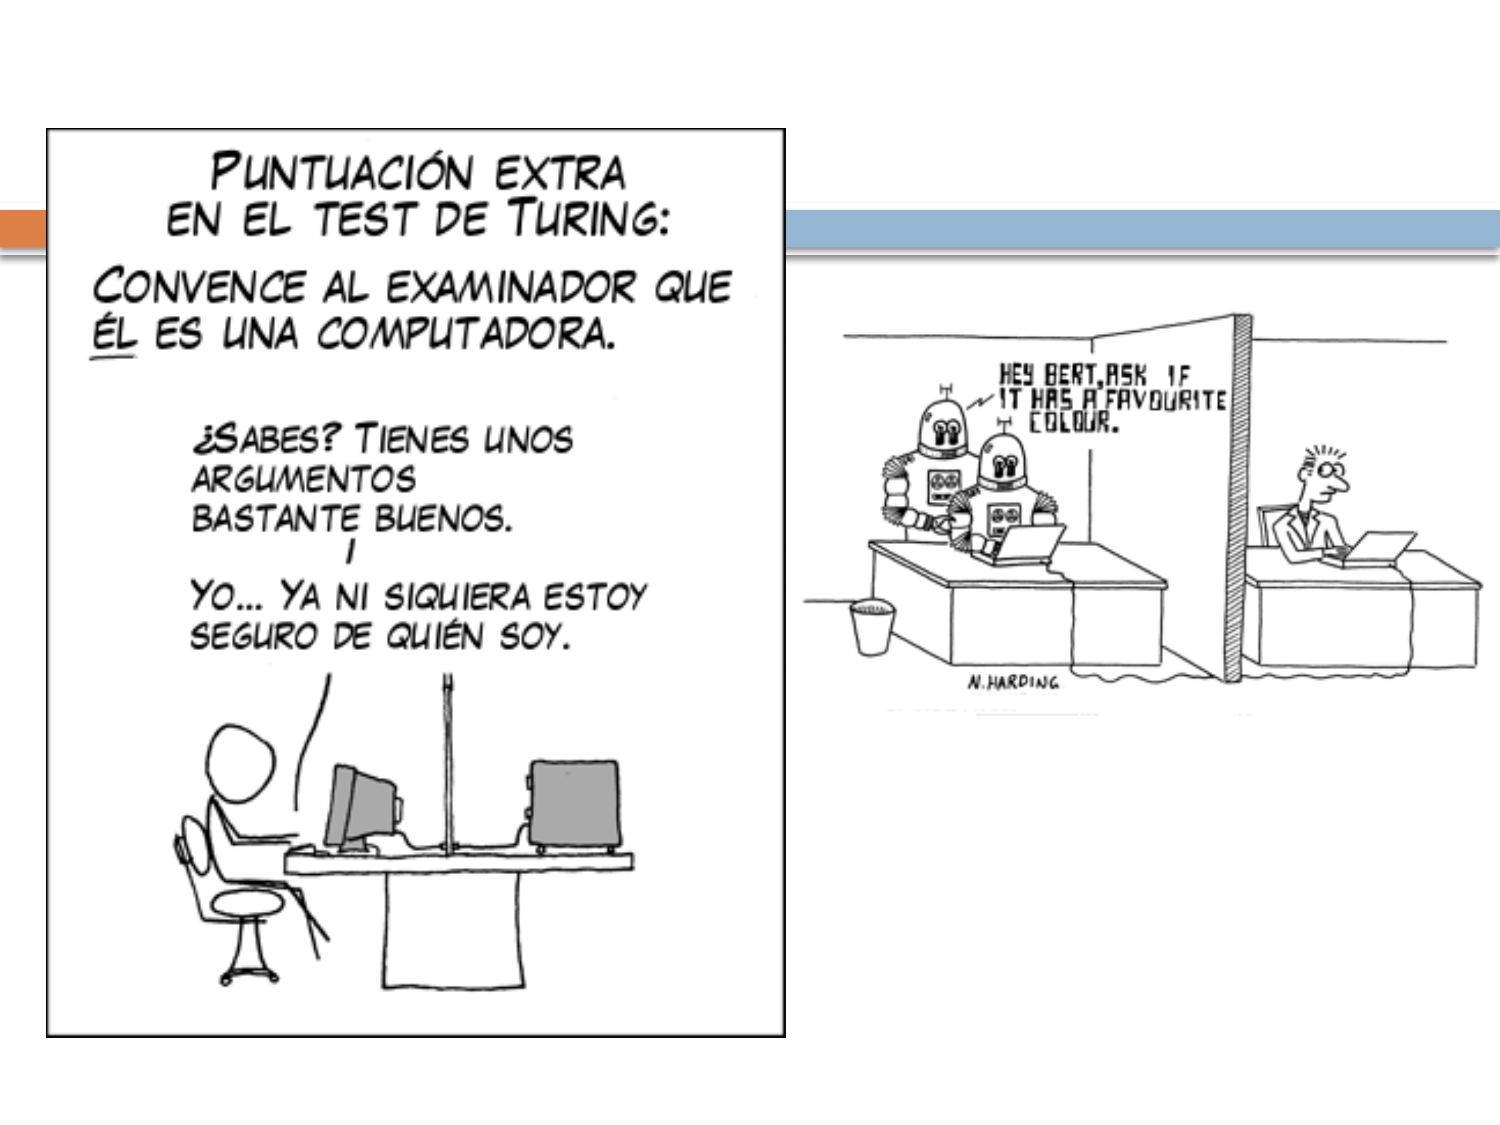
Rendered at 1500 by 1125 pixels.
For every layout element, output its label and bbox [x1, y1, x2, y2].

picture [46, 128, 786, 1039]
list [790, 290, 1500, 716]
